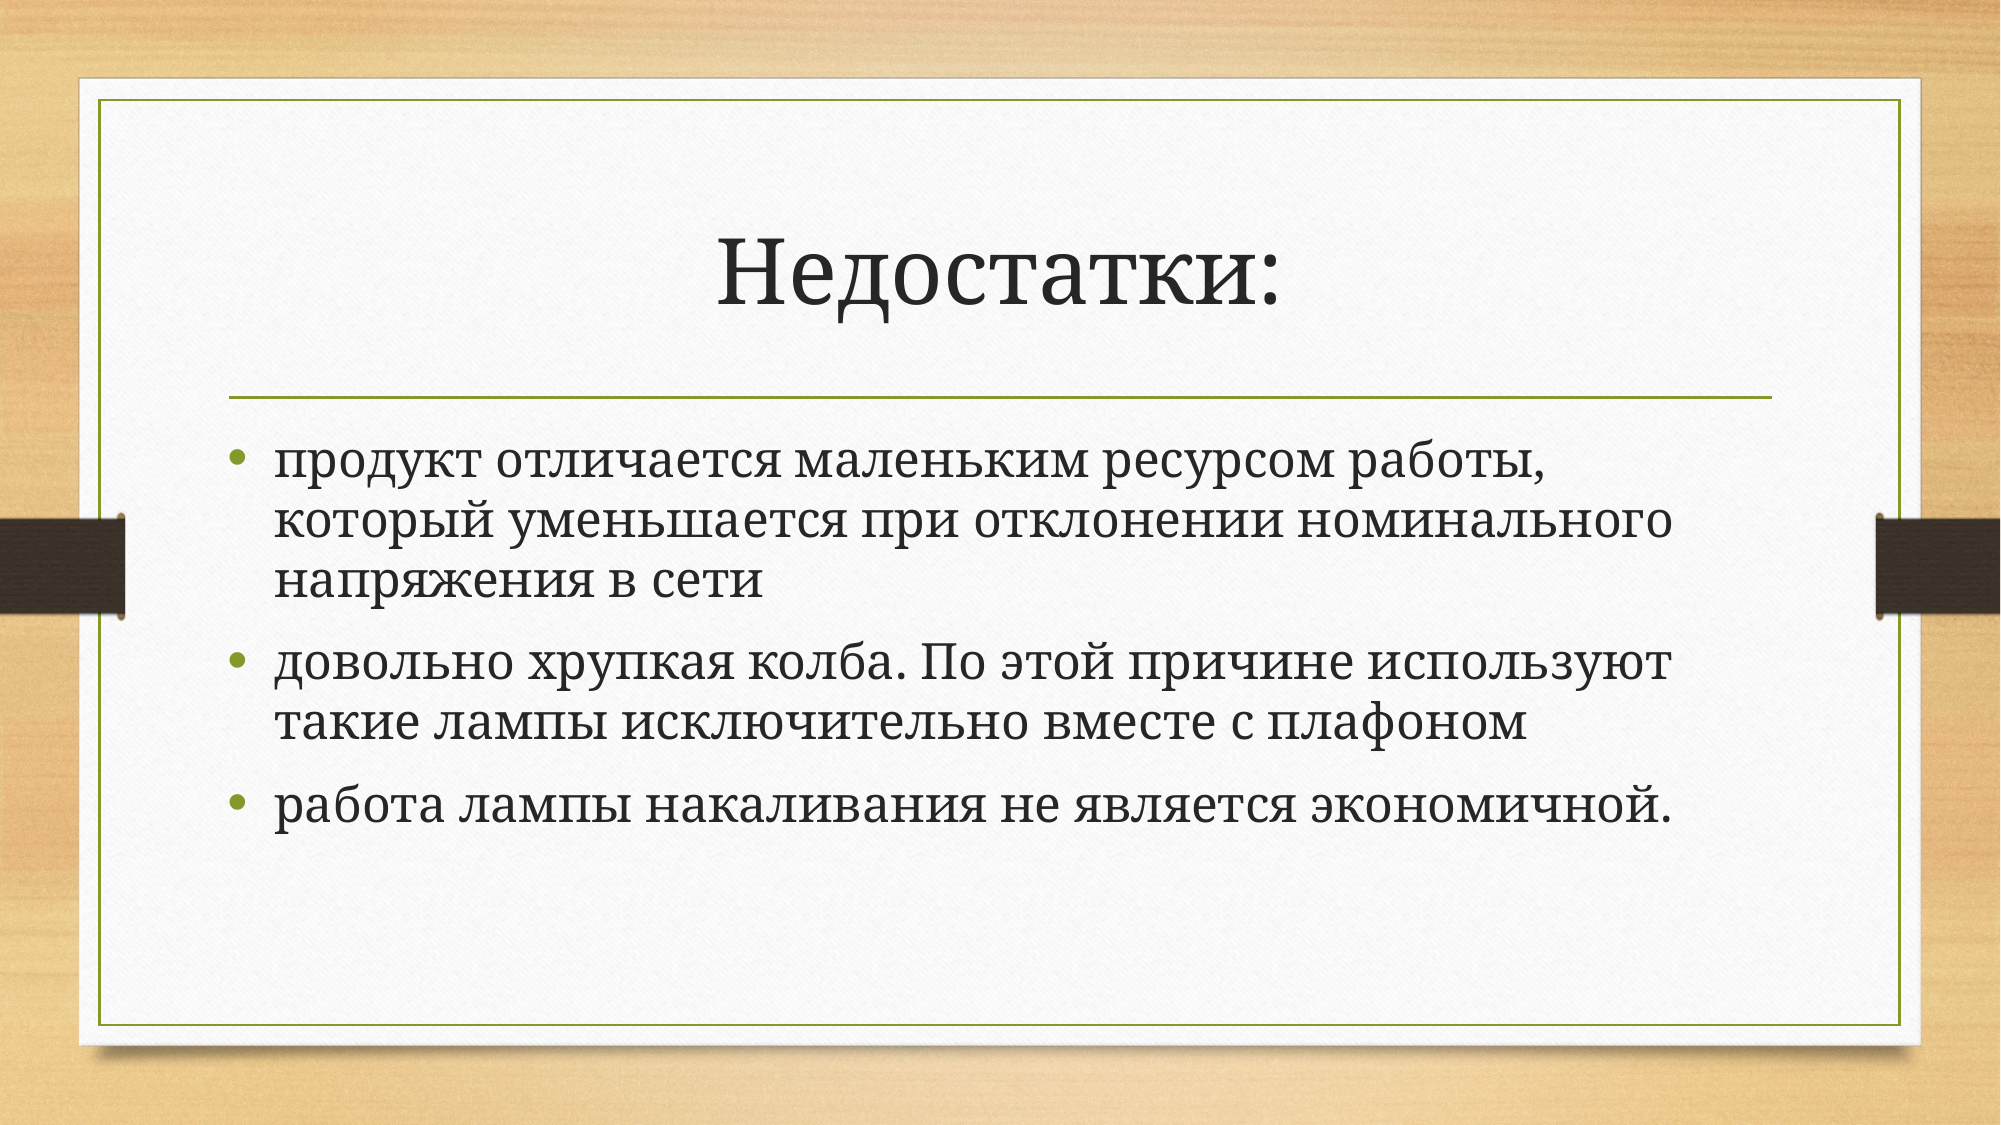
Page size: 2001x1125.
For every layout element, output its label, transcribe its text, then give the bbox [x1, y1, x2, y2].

title Недостатки: [212, 161, 1788, 375]
picture [0, 0, 2001, 1125]
list продукт отличается маленьким ресурсом работы, который уменьшается при отклонении номинального напряжения в сети довольно хрупкая колба. По этой причине используют такие лампы исключительно вместе с плафоном работа лампы накаливания не является экономичной. [212, 419, 1788, 964]
